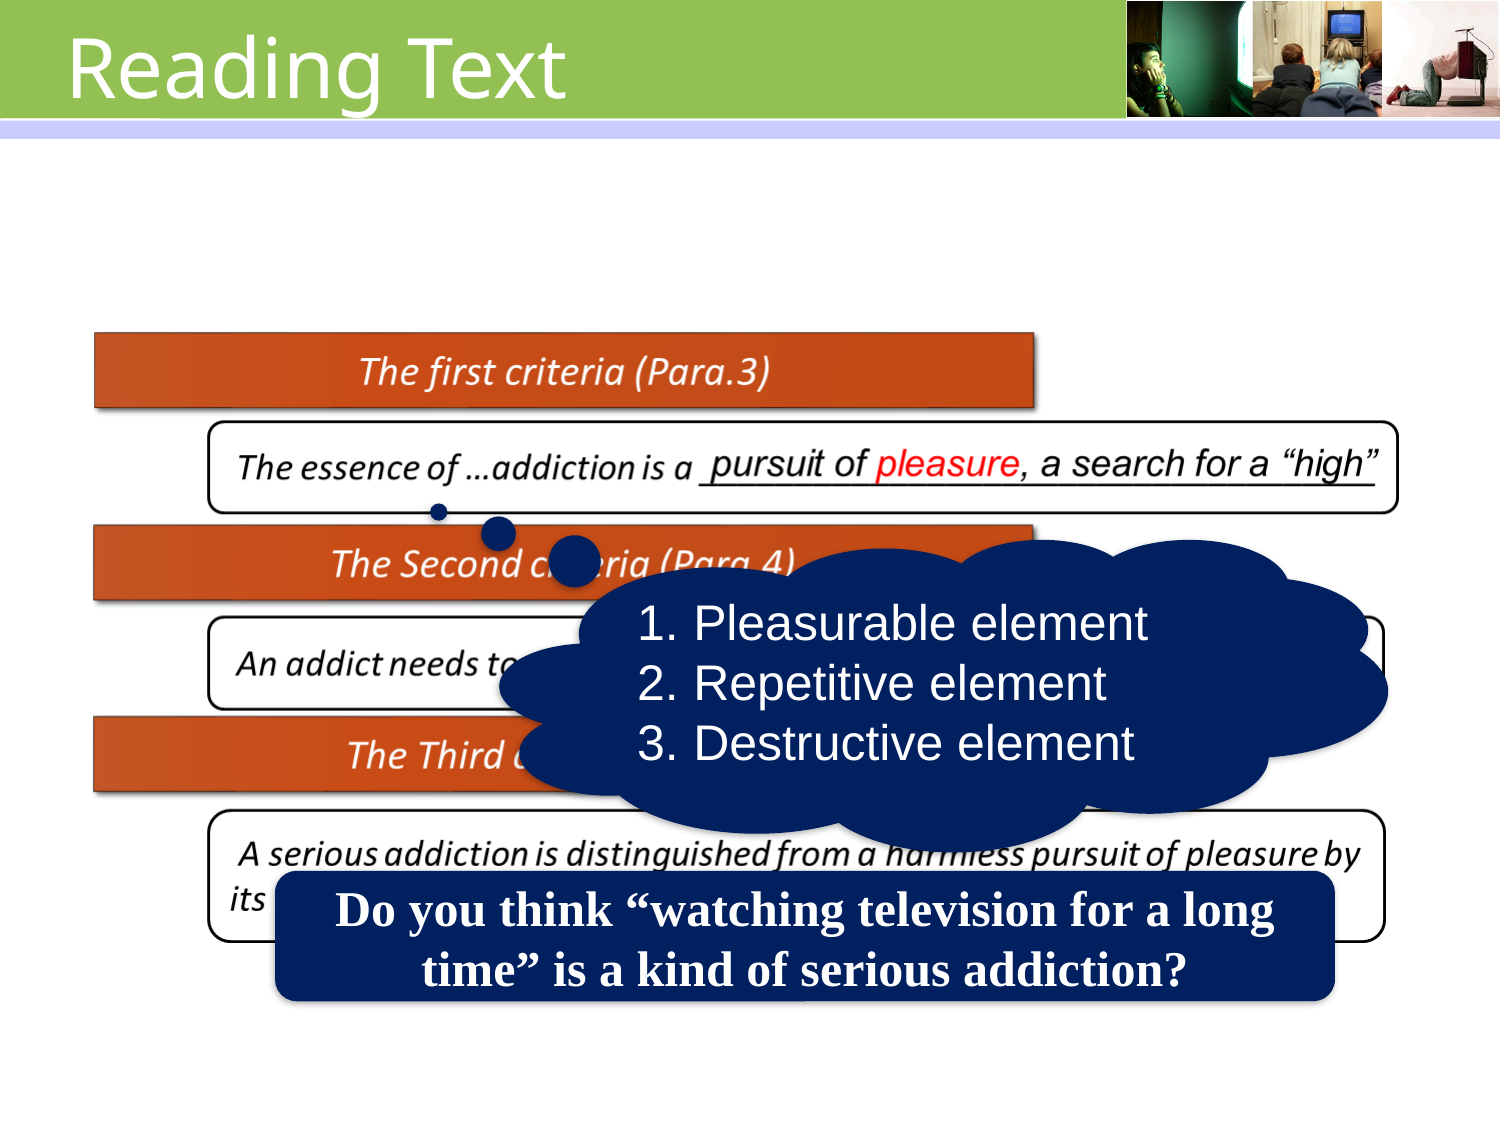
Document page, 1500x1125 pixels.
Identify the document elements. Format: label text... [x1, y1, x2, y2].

title Reading Text [49, 24, 1213, 106]
picture [87, 325, 1408, 945]
picture [1127, 1, 1500, 117]
text_box Do you think “watching television for a long time” is a kind of serious addiction? [275, 954, 1336, 1002]
